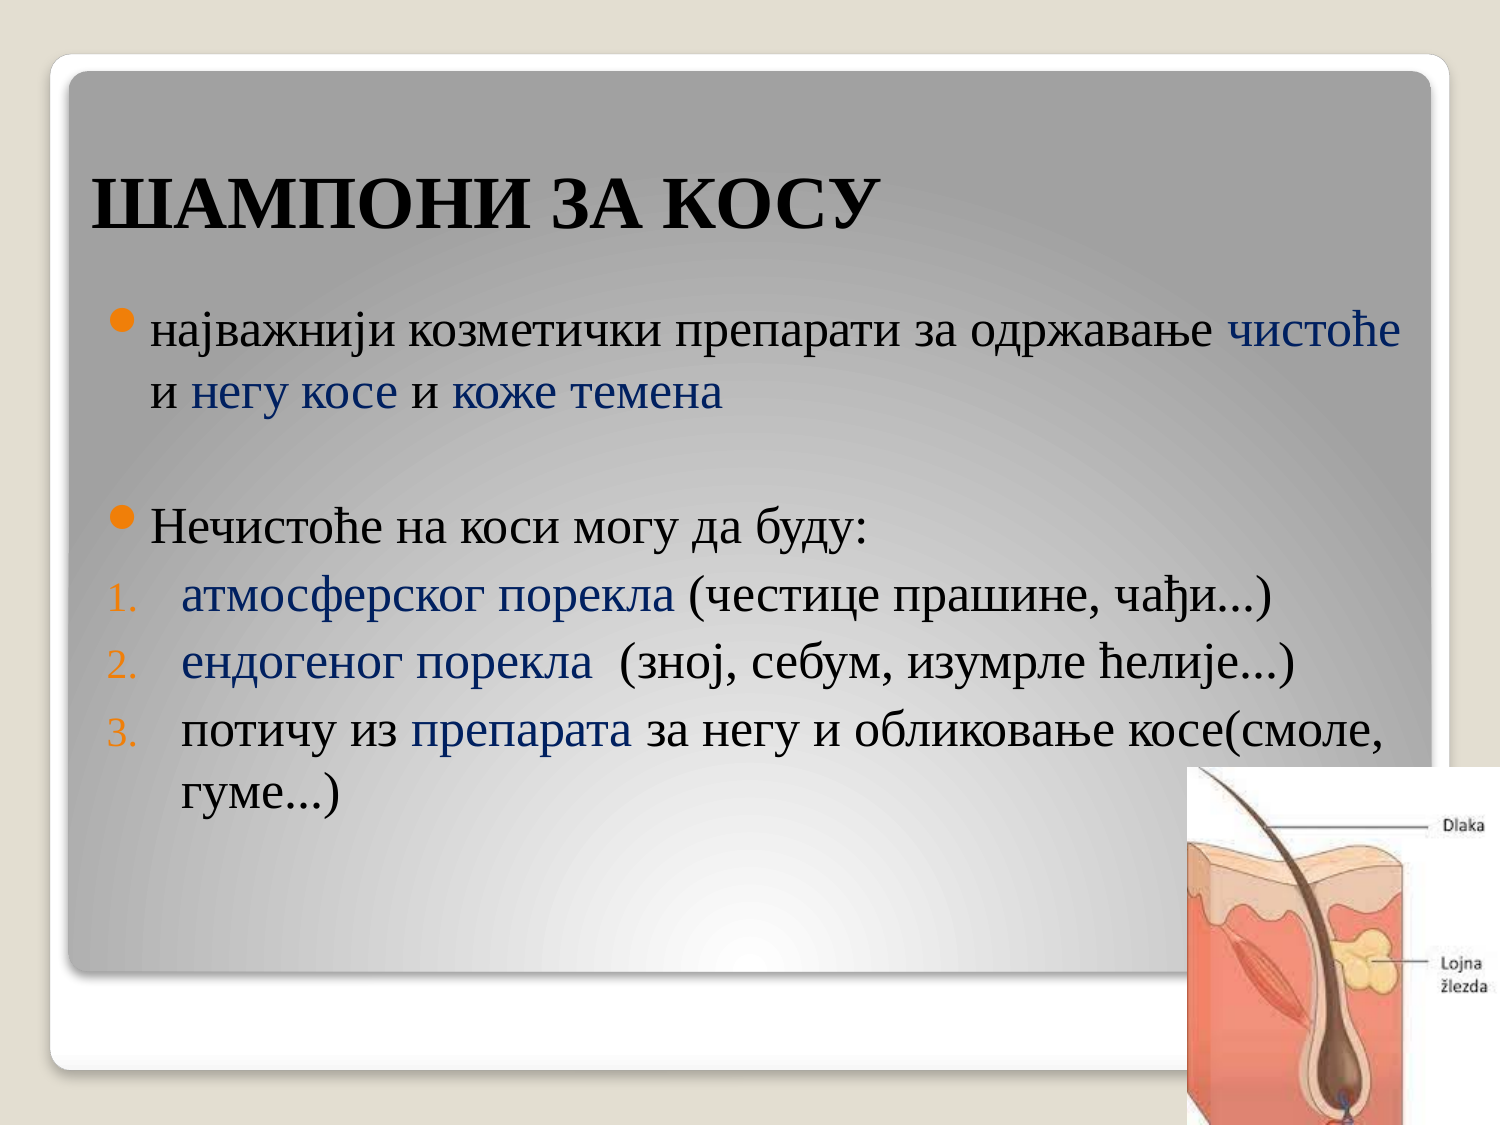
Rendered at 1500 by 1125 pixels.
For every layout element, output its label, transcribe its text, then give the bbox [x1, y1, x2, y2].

picture [1186, 767, 1500, 1125]
list најважнији козметички препарати за одржавање чистоће и негу косе и коже темена Нечистоће на коси могу да буду: атмосферског порекла (честице прашине, чађи...) ендогеног порекла (зној, себум, изумрле ћелије...) потичу из препарата за негу и обликовање косе(смоле, гуме...) [76, 278, 1420, 966]
title ШАМПОНИ ЗА КОСУ [76, 78, 1420, 251]
